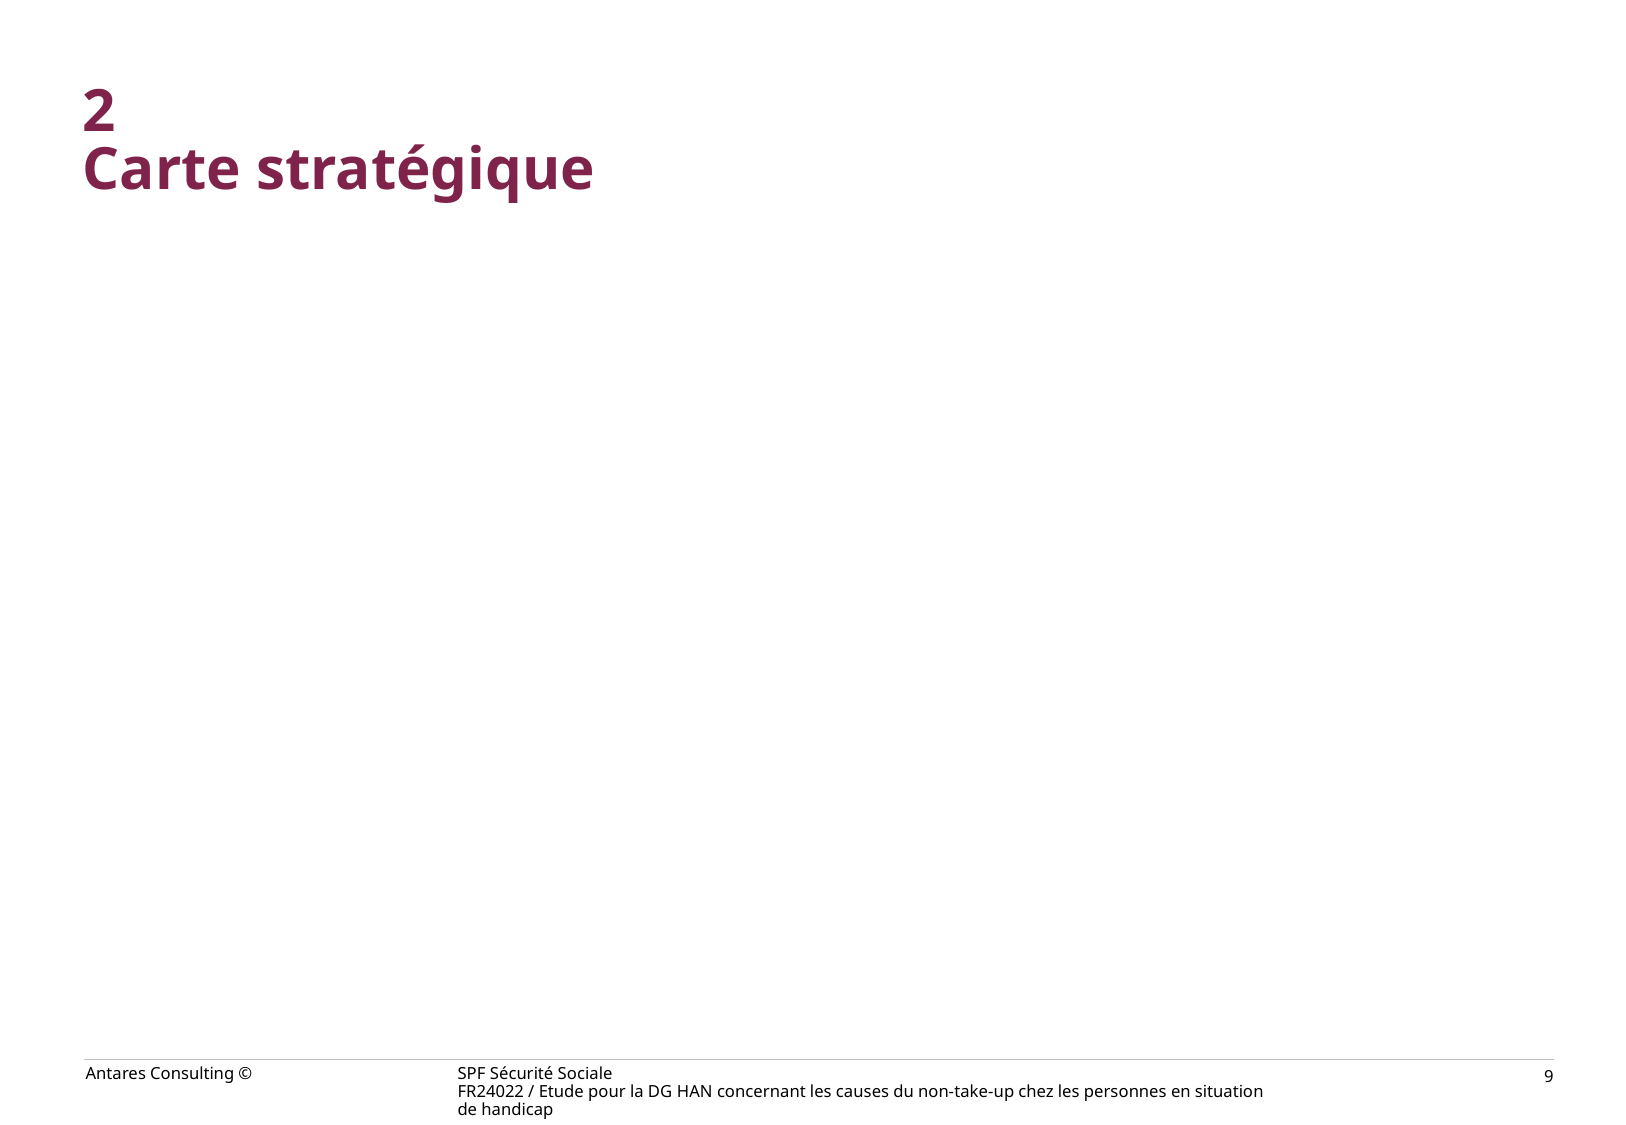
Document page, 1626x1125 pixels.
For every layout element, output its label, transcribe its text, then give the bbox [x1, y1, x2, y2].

title 2 Carte stratégique [82, 84, 1550, 218]
